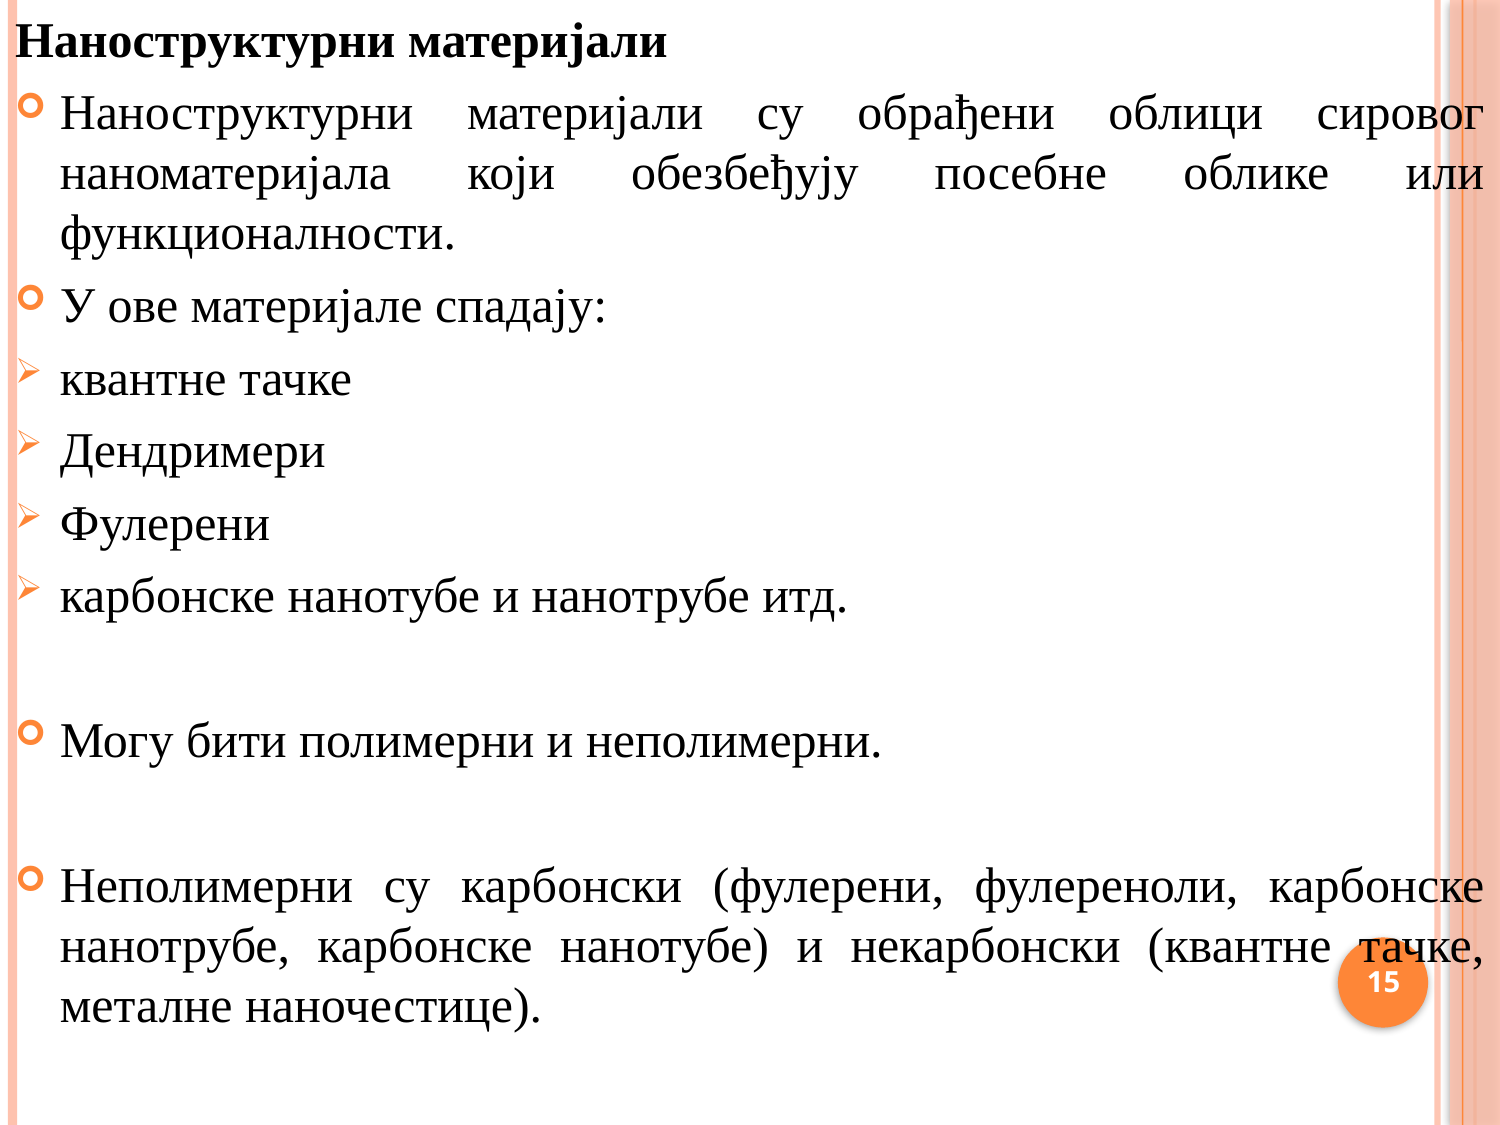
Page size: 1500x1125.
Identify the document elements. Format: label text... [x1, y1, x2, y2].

list Наноструктурни материјали Наноструктурни материјали су обрађени облици сировог наноматеријала који обезбеђују посебне облике или функционалности. У ове материјале спадају: квантне тачке Дендримери Фулерени карбонске нанотубе и нанотрубе итд. Могу бити полимерни и неполимерни. Неполимерни су карбонски (фулерени, фулереноли, карбонске нанотрубе, карбонске нанотубе) и некарбонски (квантне тачке, металне наночестице). [0, 0, 1500, 1125]
